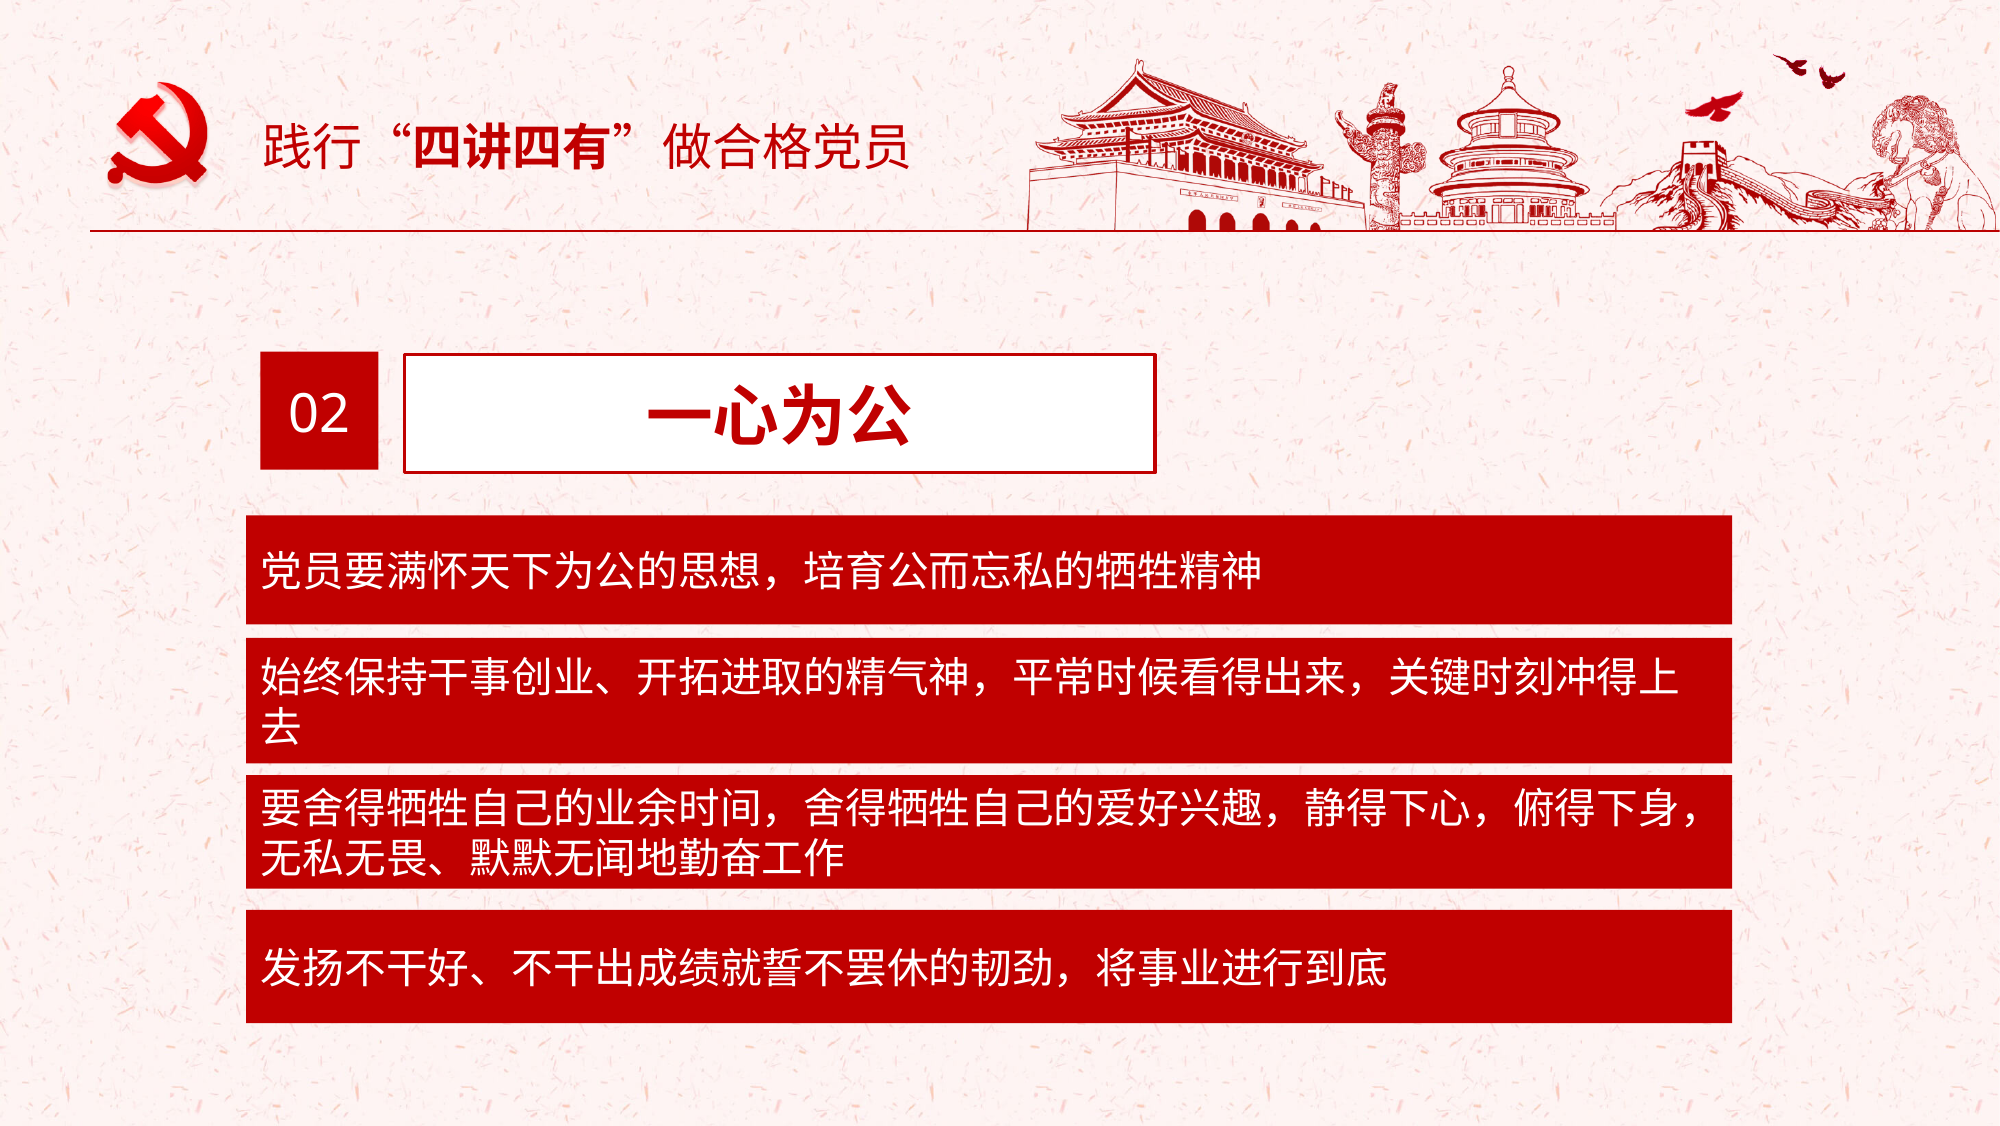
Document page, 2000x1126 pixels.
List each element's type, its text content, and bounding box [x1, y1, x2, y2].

text_box 要舍得牺牲自己的业余时间，舍得牺牲自己的爱好兴趣，静得下心，俯得下身，无私无畏、默默无闻地勤奋工作 [244, 773, 1734, 891]
picture [0, 0, 2000, 1126]
text_box 党员要满怀天下为公的思想，培育公而忘私的牺牲精神 [244, 513, 1734, 626]
text_box 始终保持干事创业、开拓进取的精气神，平常时候看得出来，关键时刻冲得上去 [244, 636, 1734, 765]
text_box 一心为公 [402, 353, 1157, 475]
text_box 发扬不干好、不干出成绩就誓不罢休的韧劲，将事业进行到底 [244, 908, 1734, 1025]
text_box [260, 351, 379, 470]
list 践行“四讲四有”做合格党员 [247, 78, 1035, 173]
